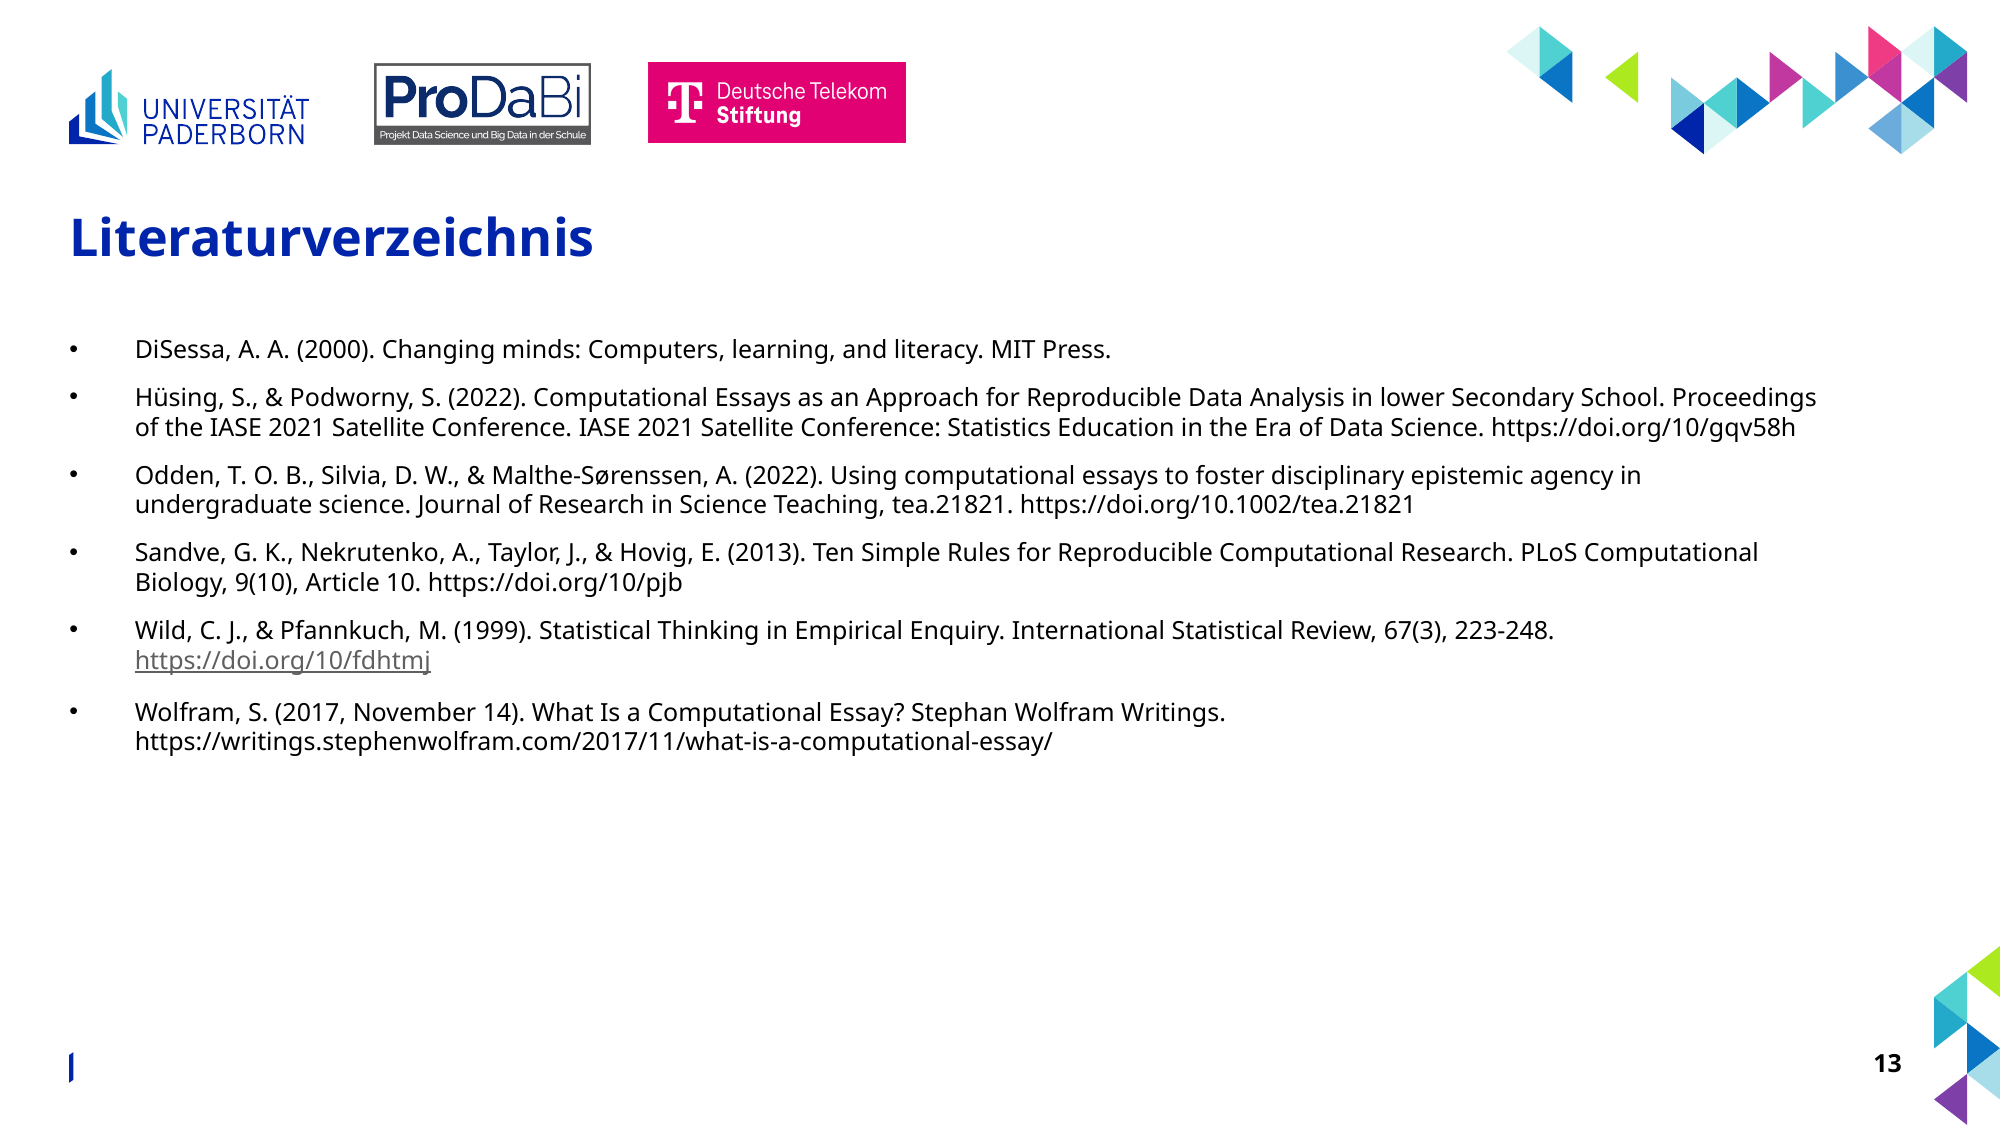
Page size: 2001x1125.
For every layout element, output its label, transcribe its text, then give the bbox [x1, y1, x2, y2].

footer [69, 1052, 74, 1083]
slide_number 13 [1819, 1052, 1902, 1083]
picture [374, 63, 591, 145]
list DiSessa, A. A. (2000). Changing minds: Computers, learning, and literacy. MIT Press. Hüsing, S., & Podworny, S. (2022). Computational Essays as an Approach for Reproducible Data Analysis in lower Secondary School. Proceedings of the IASE 2021 Satellite Conference. IASE 2021 Satellite Conference: Statistics Education in the Era of Data Science. https://doi.org/10/gqv58h Odden, T. O. B., Silvia, D. W., & Malthe-Sørenssen, A. (2022). Using computational essays to foster disciplinary epistemic agency in undergraduate science. Journal of Research in Science Teaching, tea.21821. https://doi.org/10.1002/tea.21821 Sandve, G. K., Nekrutenko, A., Taylor, J., & Hovig, E. (2013). Ten Simple Rules for Reproducible Computational Research. PLoS Computational Biology, 9(10), Article 10. https://doi.org/10/pjb Wild, C. J., & Pfannkuch, M. (1999). Statistical Thinking in Empirical Enquiry. International Statistical Review, 67(3), 223-248. https://doi.org/10/fdhtmj Wolfram, S. (2017, November 14). What Is a Computational Essay? Stephan Wolfram Writings. https://writings.stephenwolfram.com/2017/11/what-is-a-computational-essay/ [69, 333, 1827, 947]
picture [648, 62, 906, 143]
